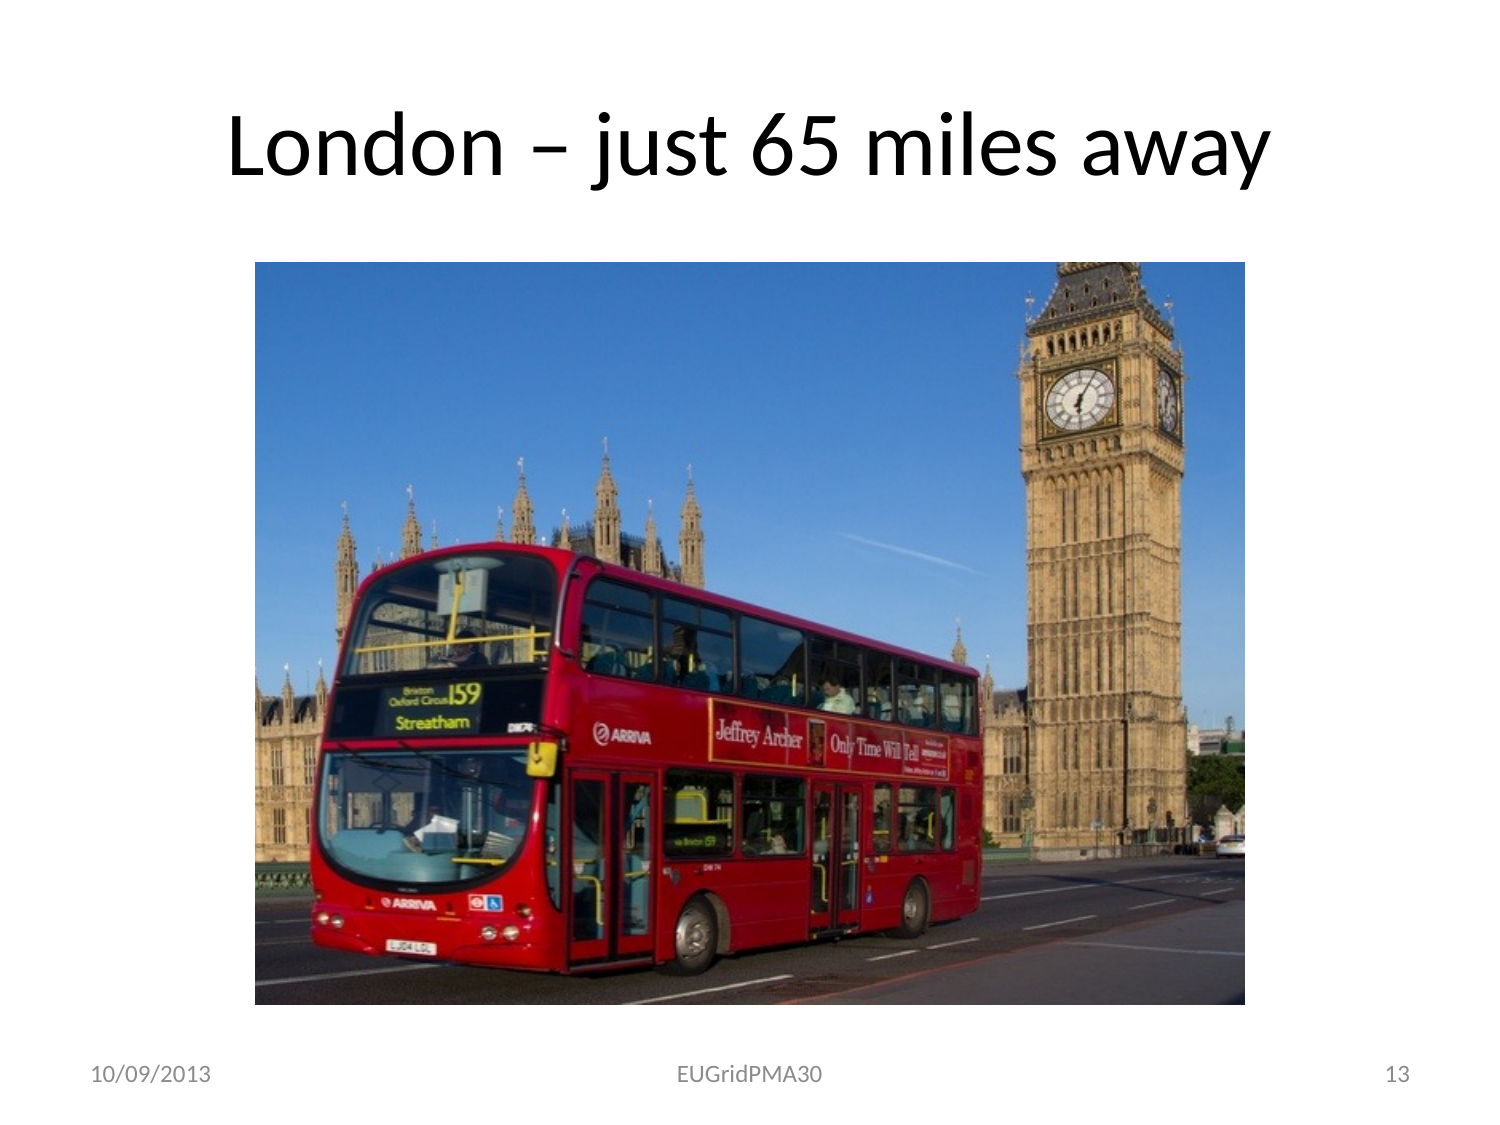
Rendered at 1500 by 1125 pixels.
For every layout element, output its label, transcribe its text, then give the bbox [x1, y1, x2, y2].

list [74, 262, 1426, 1006]
footer EUGridPMA30 [512, 1042, 988, 1103]
slide_number 13 [1074, 1042, 1425, 1103]
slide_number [75, 1042, 425, 1103]
title London – just 65 miles away [75, 45, 1425, 233]
